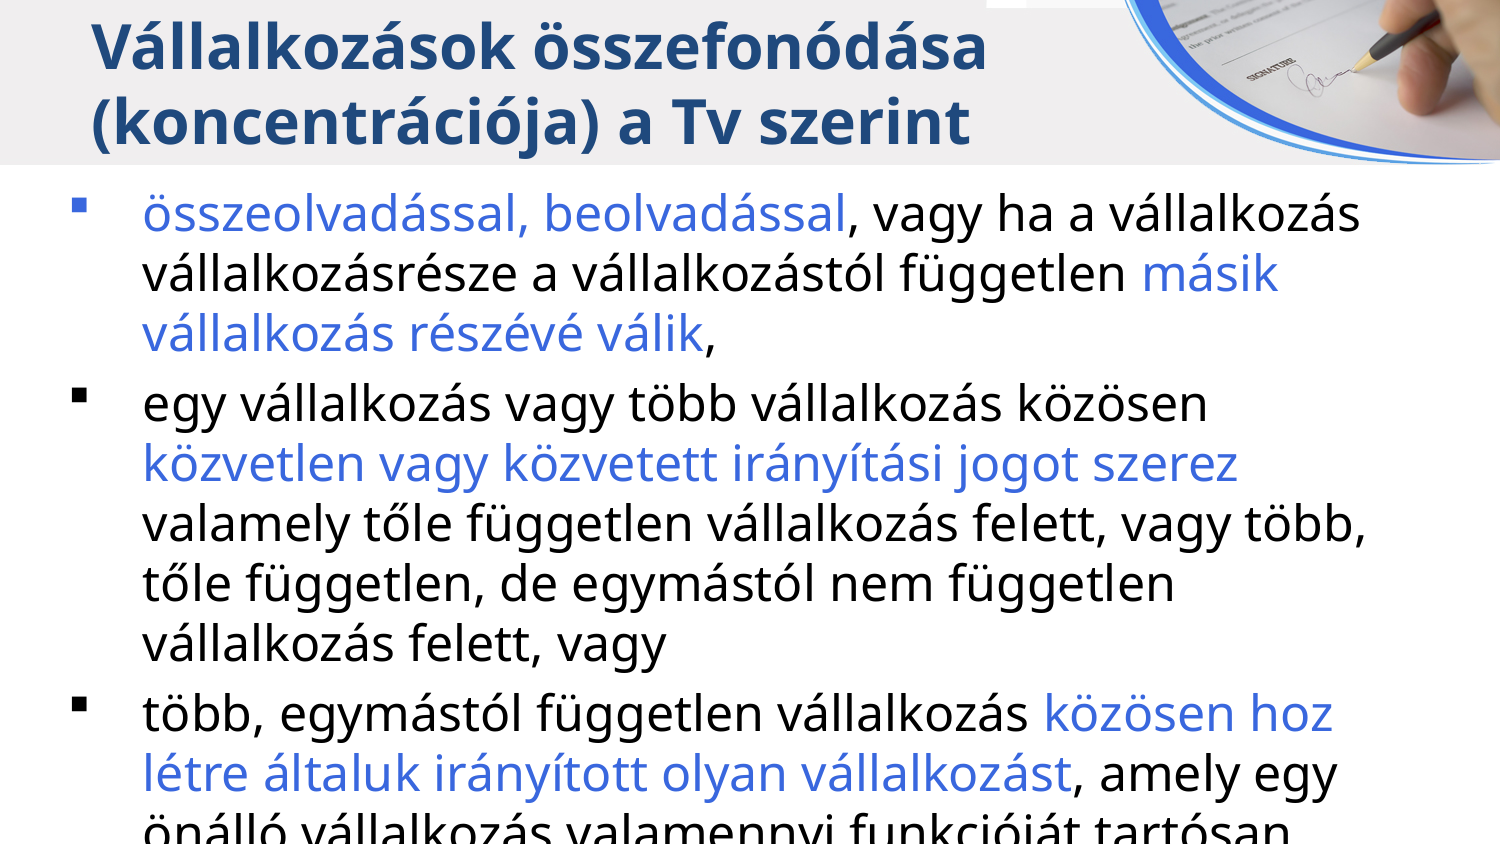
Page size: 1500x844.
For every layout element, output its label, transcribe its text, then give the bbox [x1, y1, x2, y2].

list Vállalkozások összefonódása (koncentrációja) a Tv szerint [76, 13, 1500, 151]
picture [0, 0, 1500, 844]
list összeolvadással, beolvadással, vagy ha a vállalkozás vállalkozásrésze a vállalkozástól független másik vállalkozás részévé válik, egy vállalkozás vagy több vállalkozás közösen közvetlen vagy közvetett irányítási jogot szerez valamely tőle független vállalkozás felett, vagy több, tőle független, de egymástól nem független vállalkozás felett, vagy több, egymástól független vállalkozás közösen hoz létre általuk irányított olyan vállalkozást, amely egy önálló vállalkozás valamennyi funkcióját tartósan képes ellátni. [53, 173, 1436, 741]
